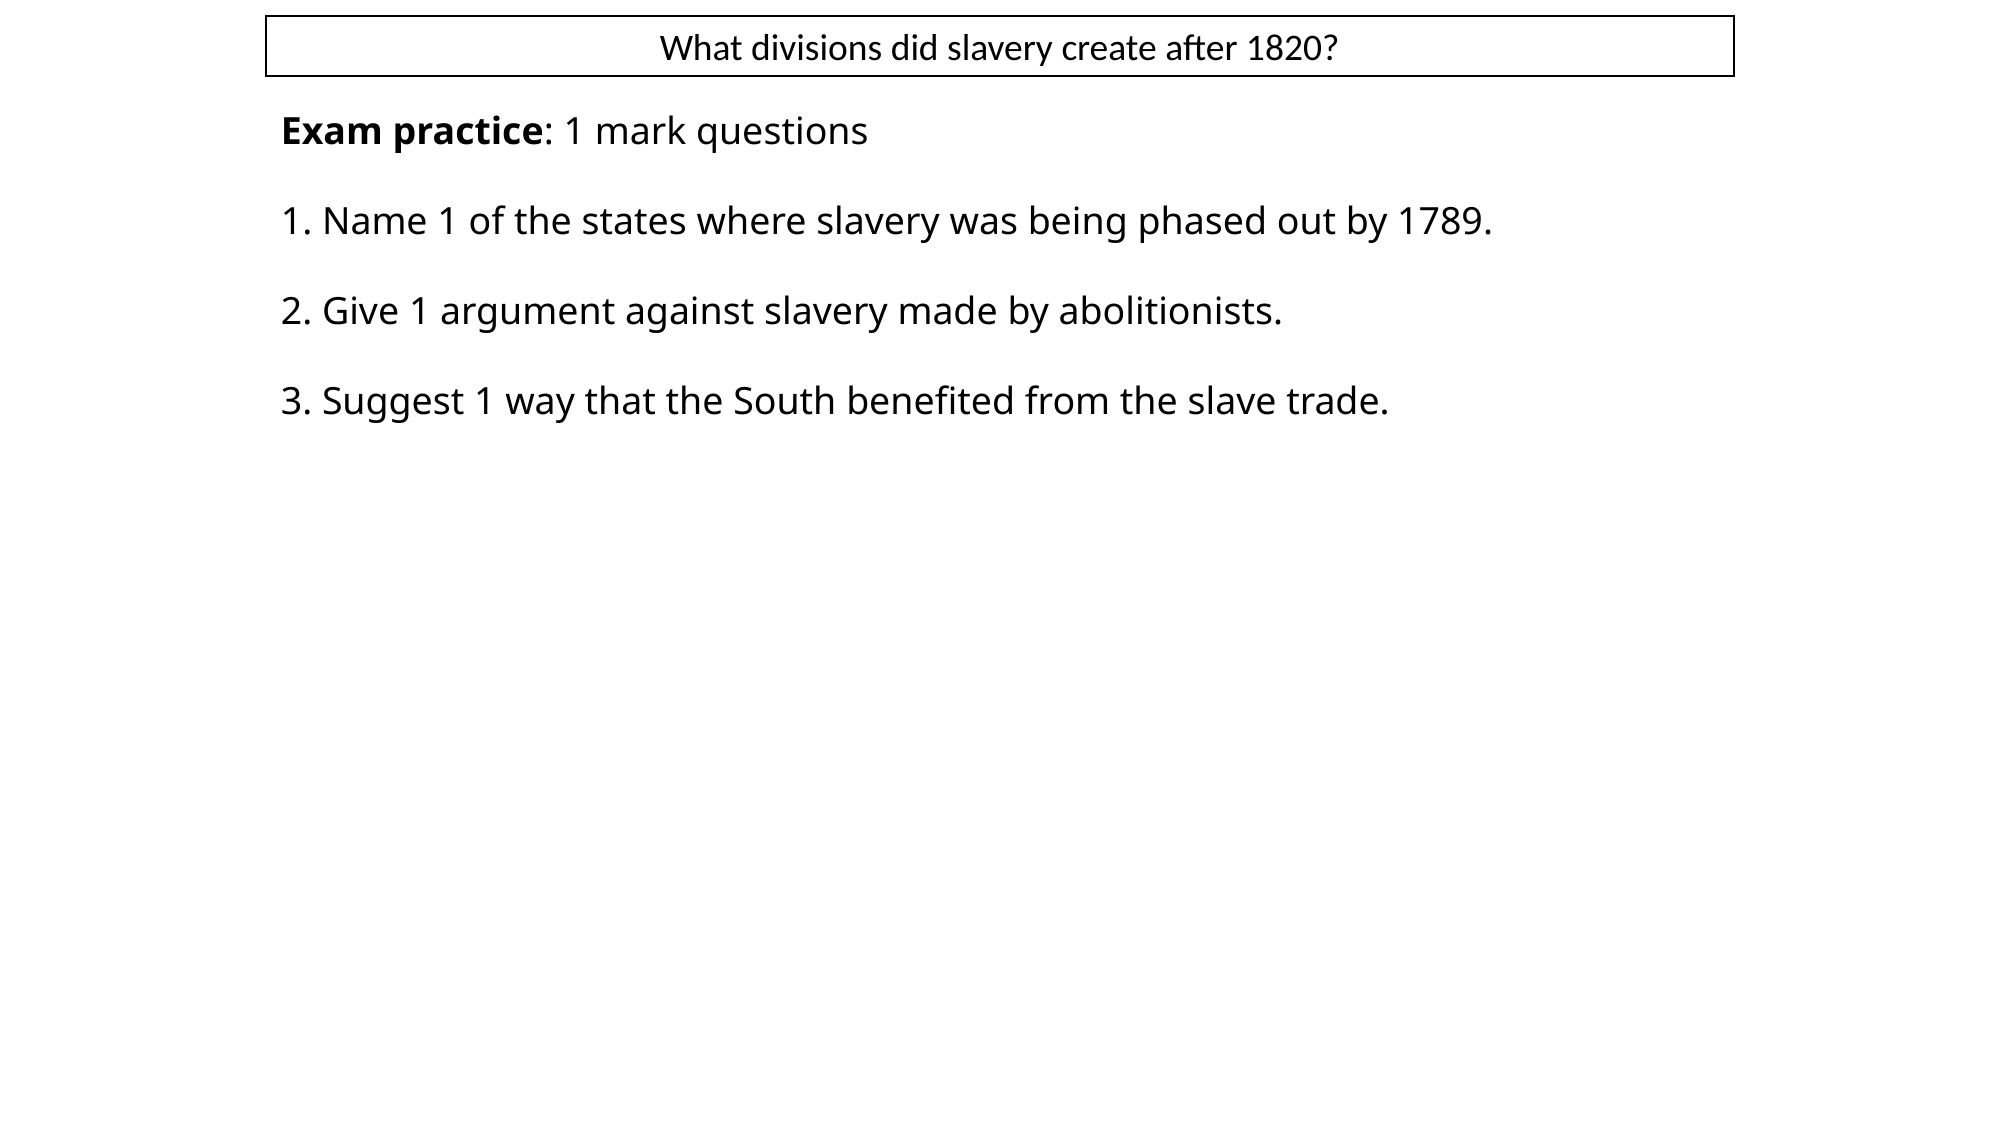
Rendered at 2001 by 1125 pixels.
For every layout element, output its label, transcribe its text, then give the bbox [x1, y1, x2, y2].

text_box Exam practice: 1 mark questions 1. Name 1 of the states where slavery was being phased out by 1789. 2. Give 1 argument against slavery made by abolitionists. 3. Suggest 1 way that the South benefited from the slave trade. [265, 99, 1734, 475]
text_box What divisions did slavery create after 1820? [265, 15, 1735, 77]
